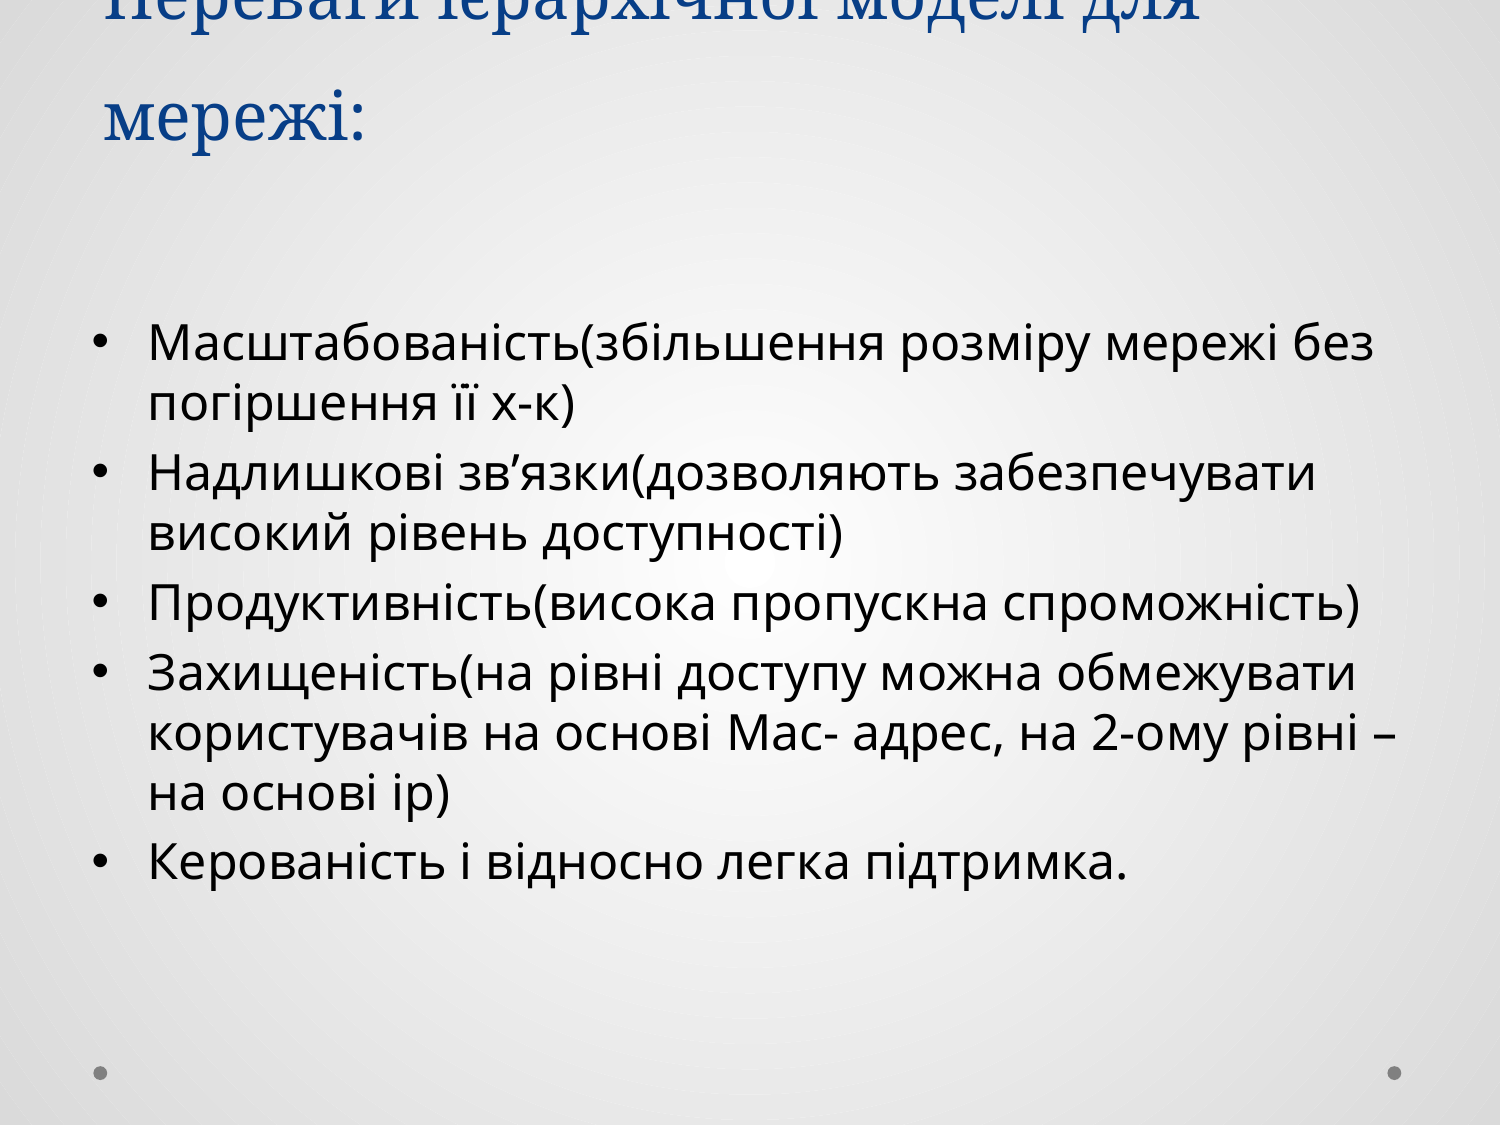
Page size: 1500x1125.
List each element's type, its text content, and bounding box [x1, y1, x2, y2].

title Переваги ієрархічної моделі для мережі: [88, 54, 1439, 161]
list Масштабованість(збільшення розміру мережі без погіршення її х-к) Надлишкові зв’язки(дозволяють забезпечувати високий рівень доступності) Продуктивність(висока пропускна спроможність) Захищеність(на рівні доступу можна обмежувати користувачів на основі Mac- адрес, на 2-ому рівні – на основі ip) Керованість і відносно легка підтримка. [76, 302, 1427, 1024]
